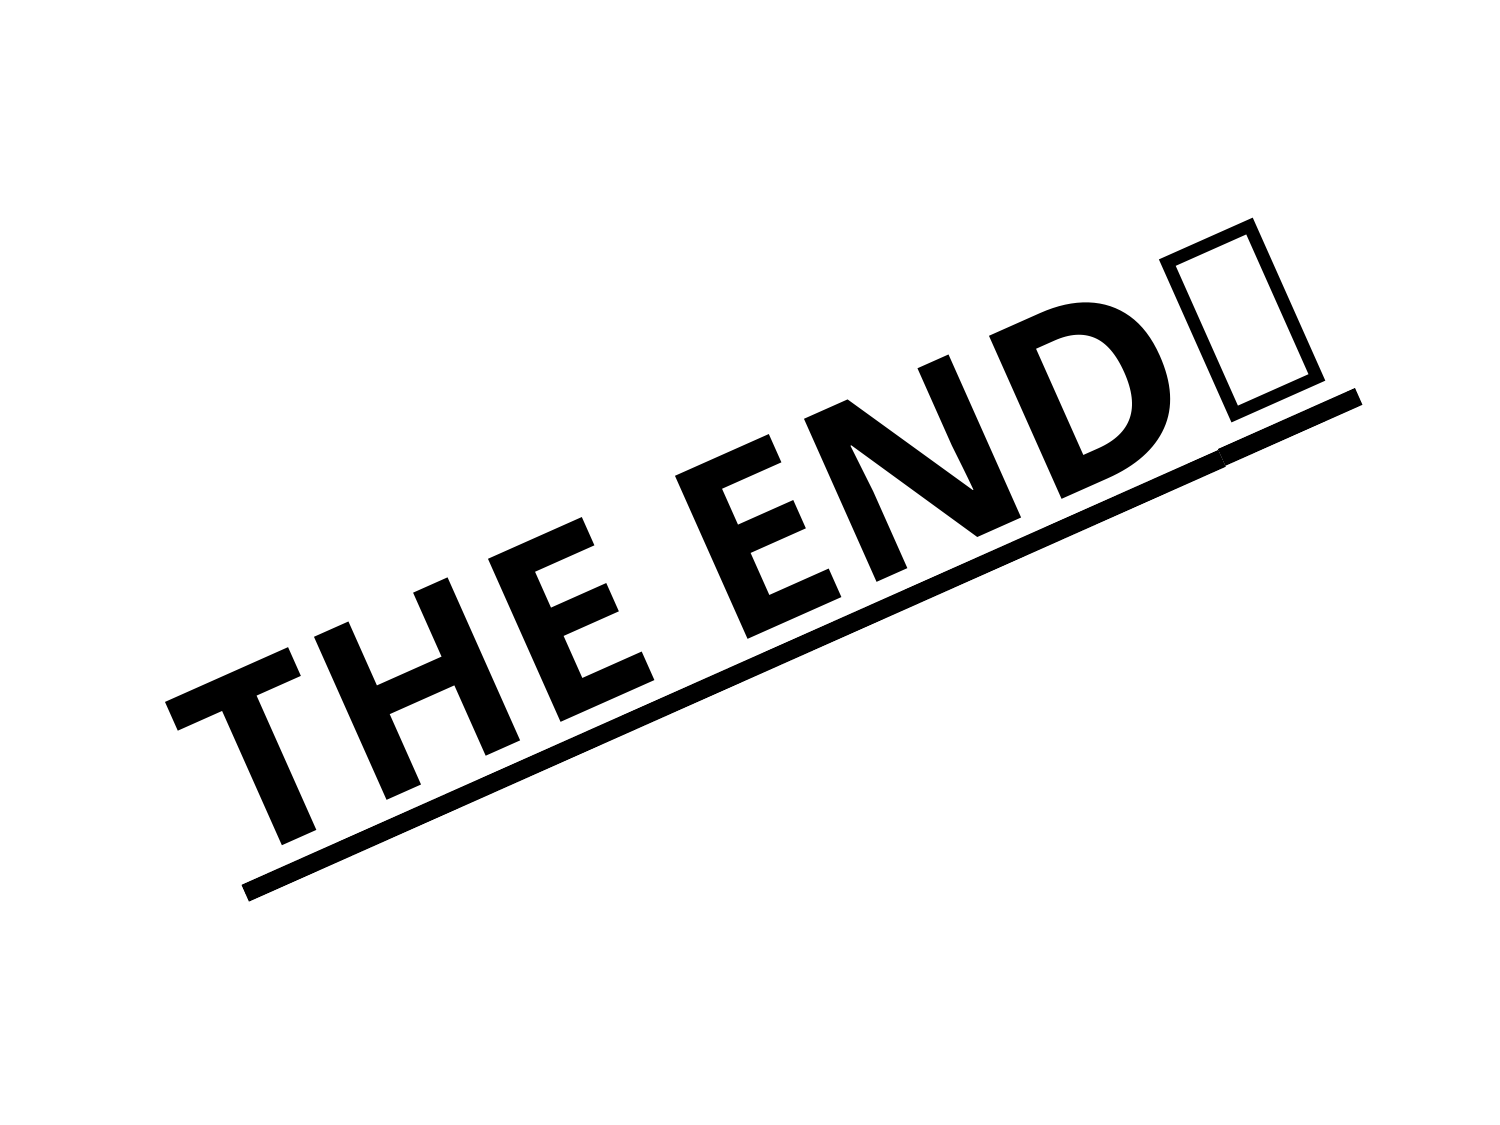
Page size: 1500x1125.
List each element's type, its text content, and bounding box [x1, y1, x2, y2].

title THE END [0, 0, 1500, 1125]
